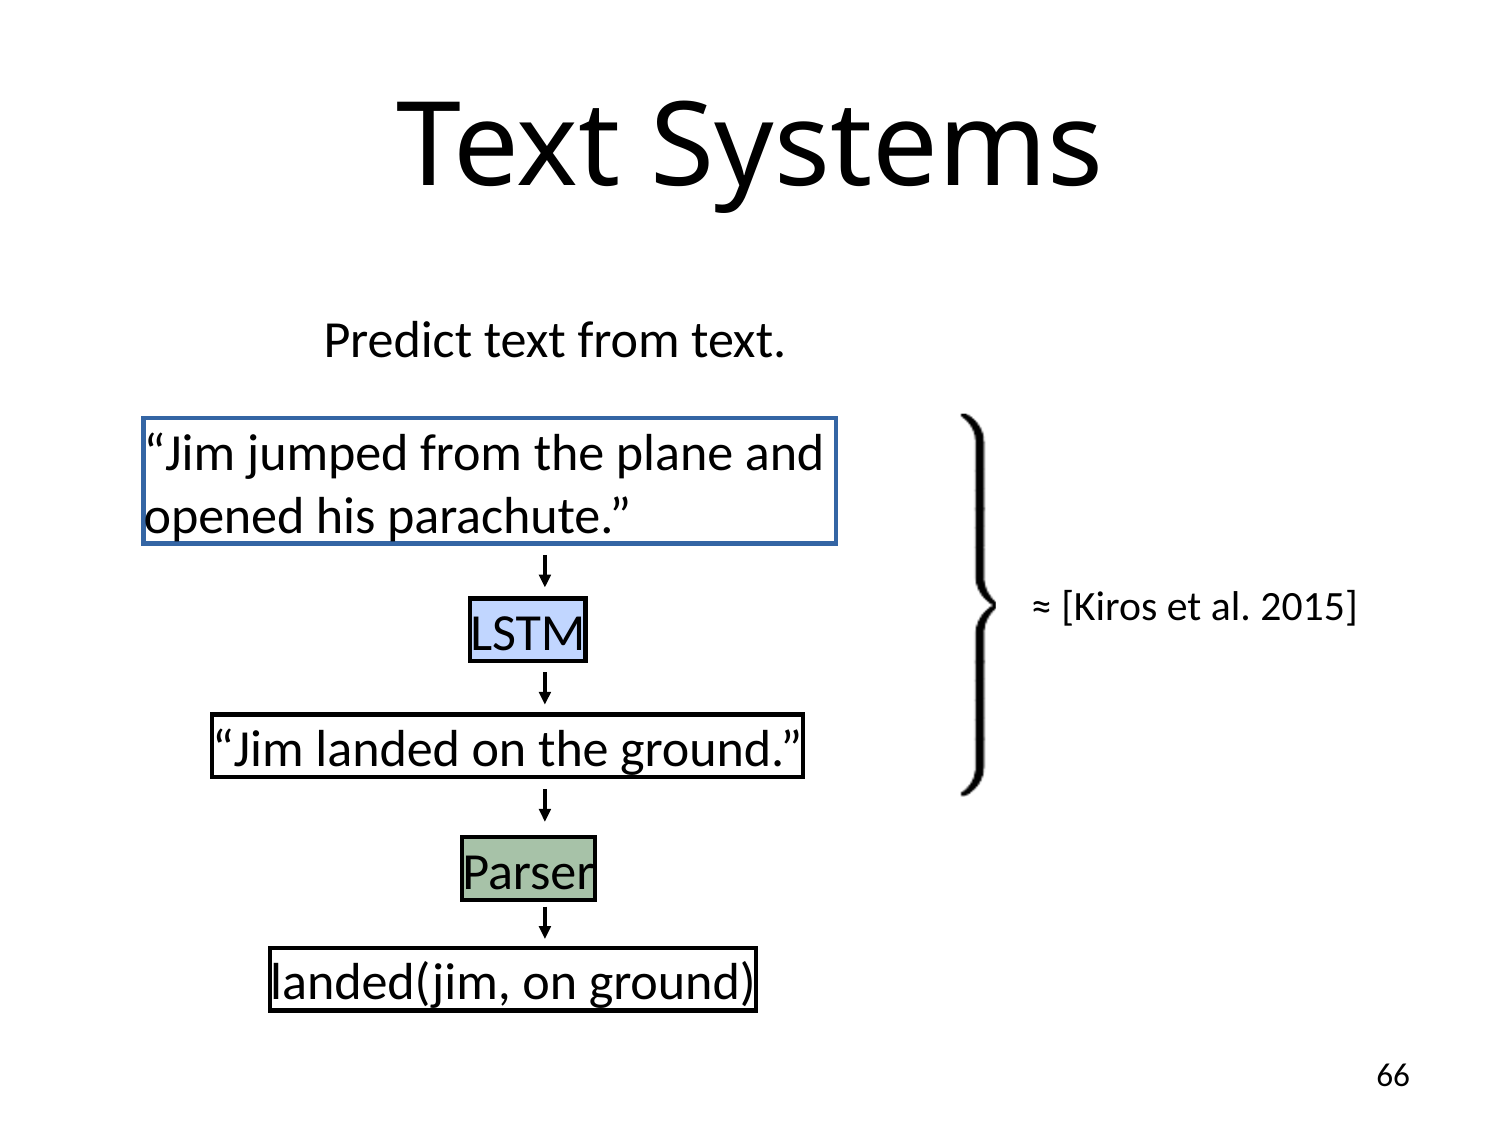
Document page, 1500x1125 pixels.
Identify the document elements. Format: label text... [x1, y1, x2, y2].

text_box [205, 671, 809, 778]
text_box “Jim jumped from the plane and opened his parachute.” [143, 418, 837, 544]
text_box Predict text from text. [317, 299, 793, 374]
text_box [460, 789, 597, 901]
slide_number 66 [1074, 1042, 1425, 1103]
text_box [267, 906, 759, 1011]
title Text Systems [75, 45, 1425, 233]
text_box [469, 554, 587, 662]
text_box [959, 413, 1369, 798]
